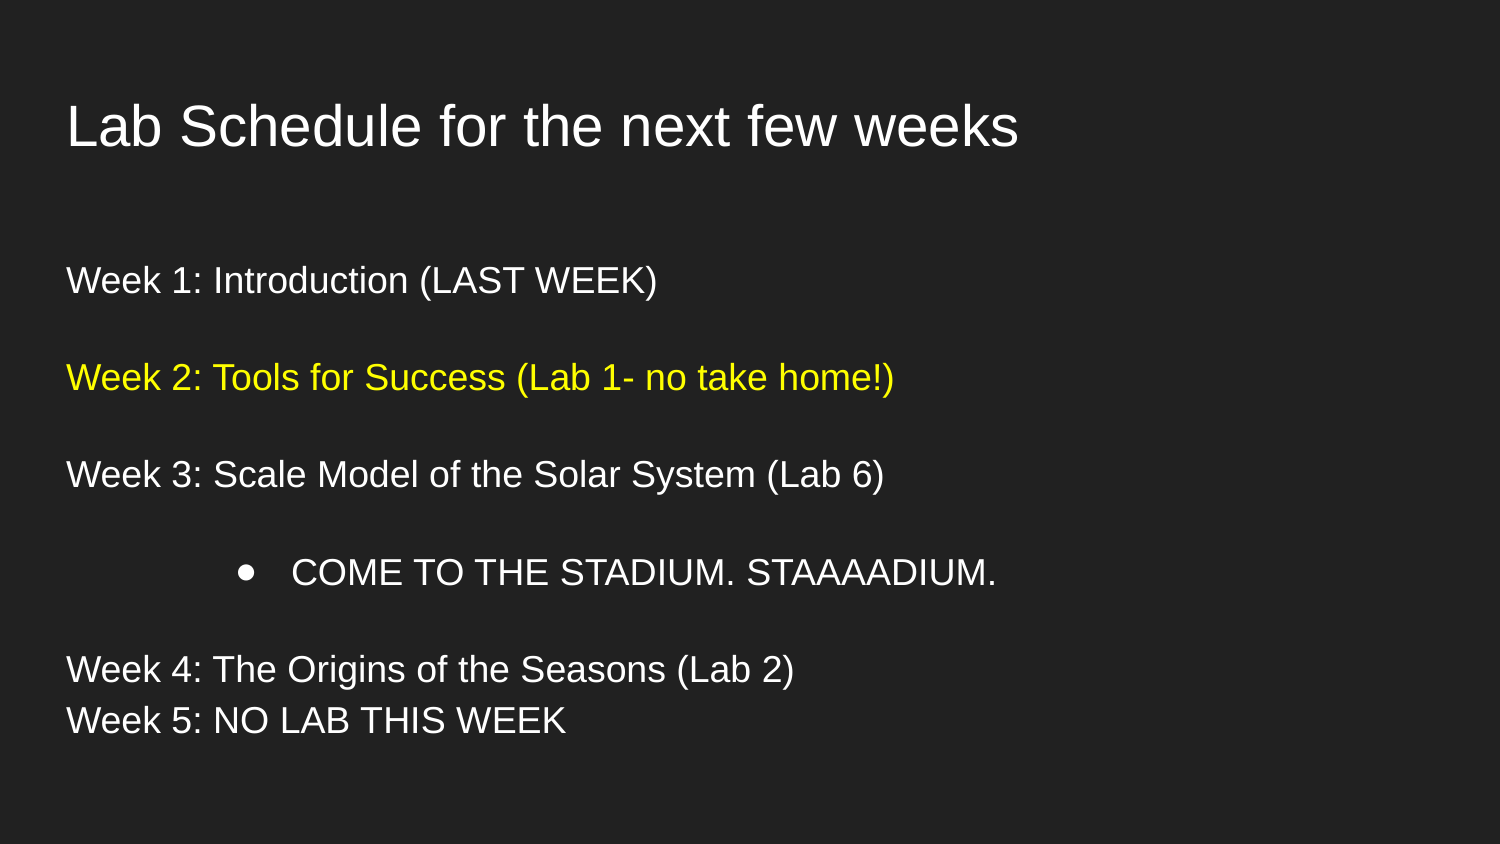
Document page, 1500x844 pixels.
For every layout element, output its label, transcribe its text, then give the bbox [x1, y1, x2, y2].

list Week 1: Introduction (LAST WEEK) Week 2: Tools for Success (Lab 1- no take home!) Week 3: Scale Model of the Solar System (Lab 6) COME TO THE STADIUM. STAAAADIUM. Week 4: The Origins of the Seasons (Lab 2) Week 5: NO LAB THIS WEEK [51, 189, 1449, 750]
title Lab Schedule for the next few weeks [51, 72, 1449, 167]
